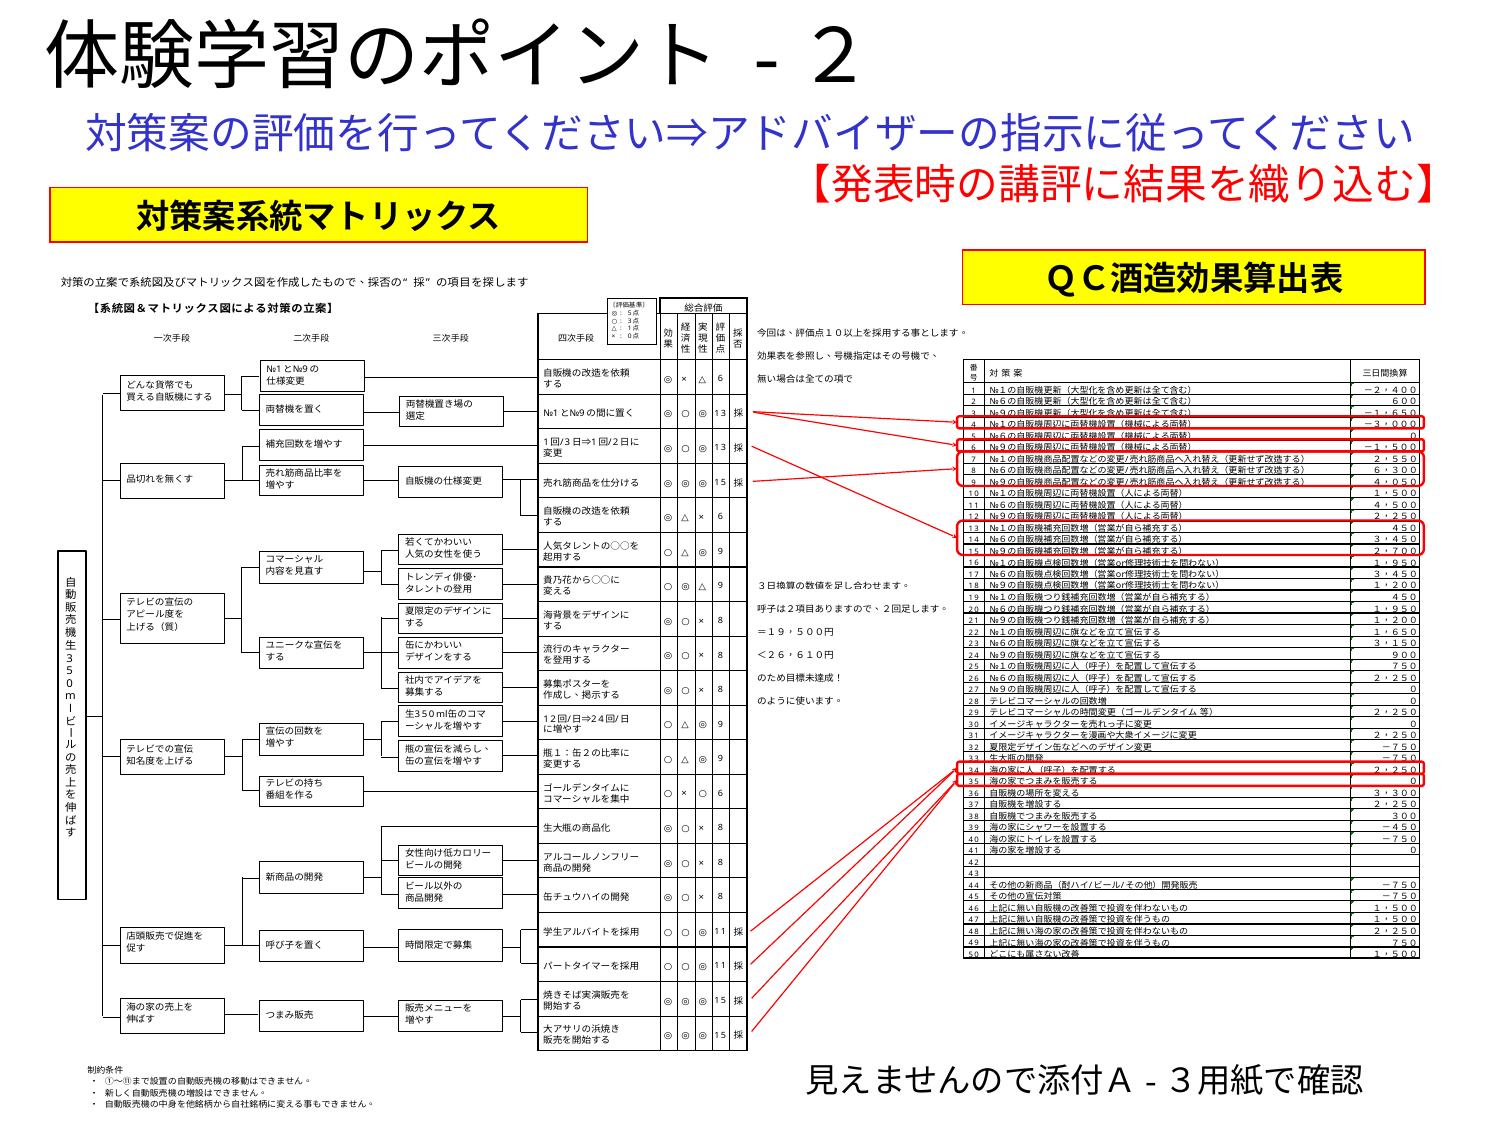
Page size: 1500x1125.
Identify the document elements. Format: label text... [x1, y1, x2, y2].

text_box ＱＣ酒造効果算出表 [962, 249, 1425, 265]
text_box 対策案系統マトリックス [49, 187, 588, 243]
text_box 【発表時の講評に結果を織り込む】 [774, 149, 1488, 215]
text_box 体験学習のポイント -２ [29, 0, 1022, 99]
picture [49, 266, 1438, 1114]
text_box 対策案の評価を行ってください⇒アドバイザーの指示に従ってください [0, 99, 1500, 165]
